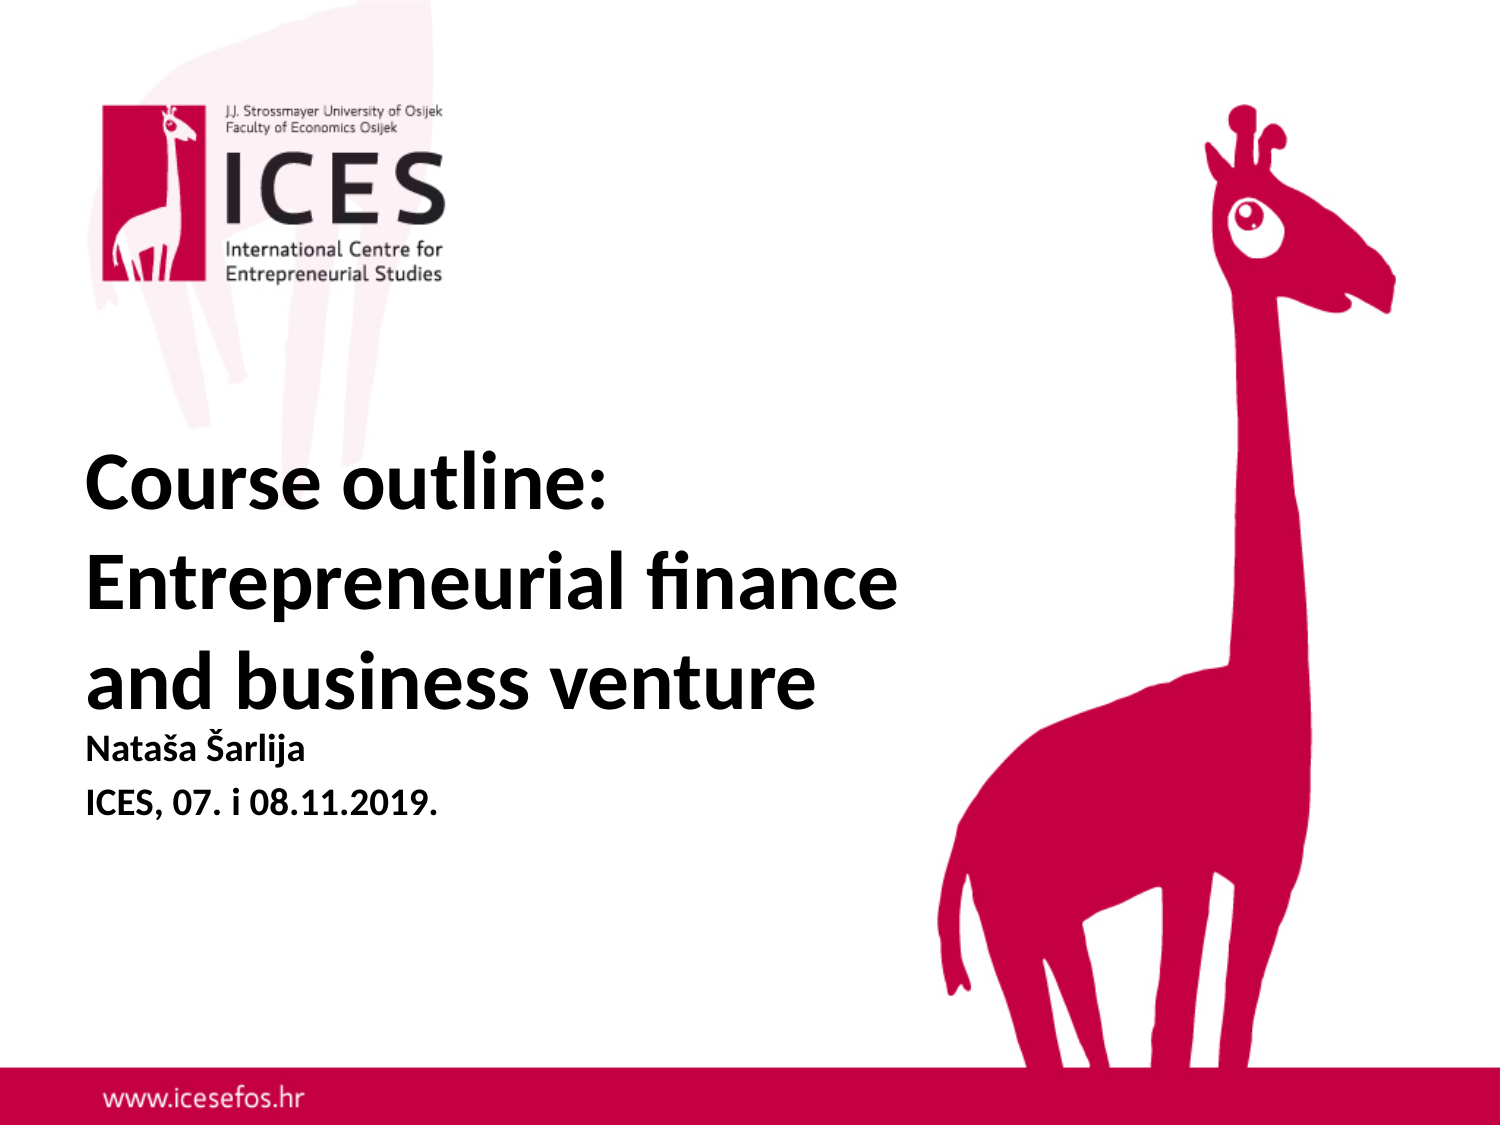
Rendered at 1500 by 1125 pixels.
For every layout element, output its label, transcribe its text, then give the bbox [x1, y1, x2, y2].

picture [0, 0, 1500, 1125]
title Course outline: Entrepreneurial finance and business venture [70, 457, 1043, 697]
subtitle Nataša Šarlija ICES, 07. i 08.11.2019. [70, 714, 879, 832]
